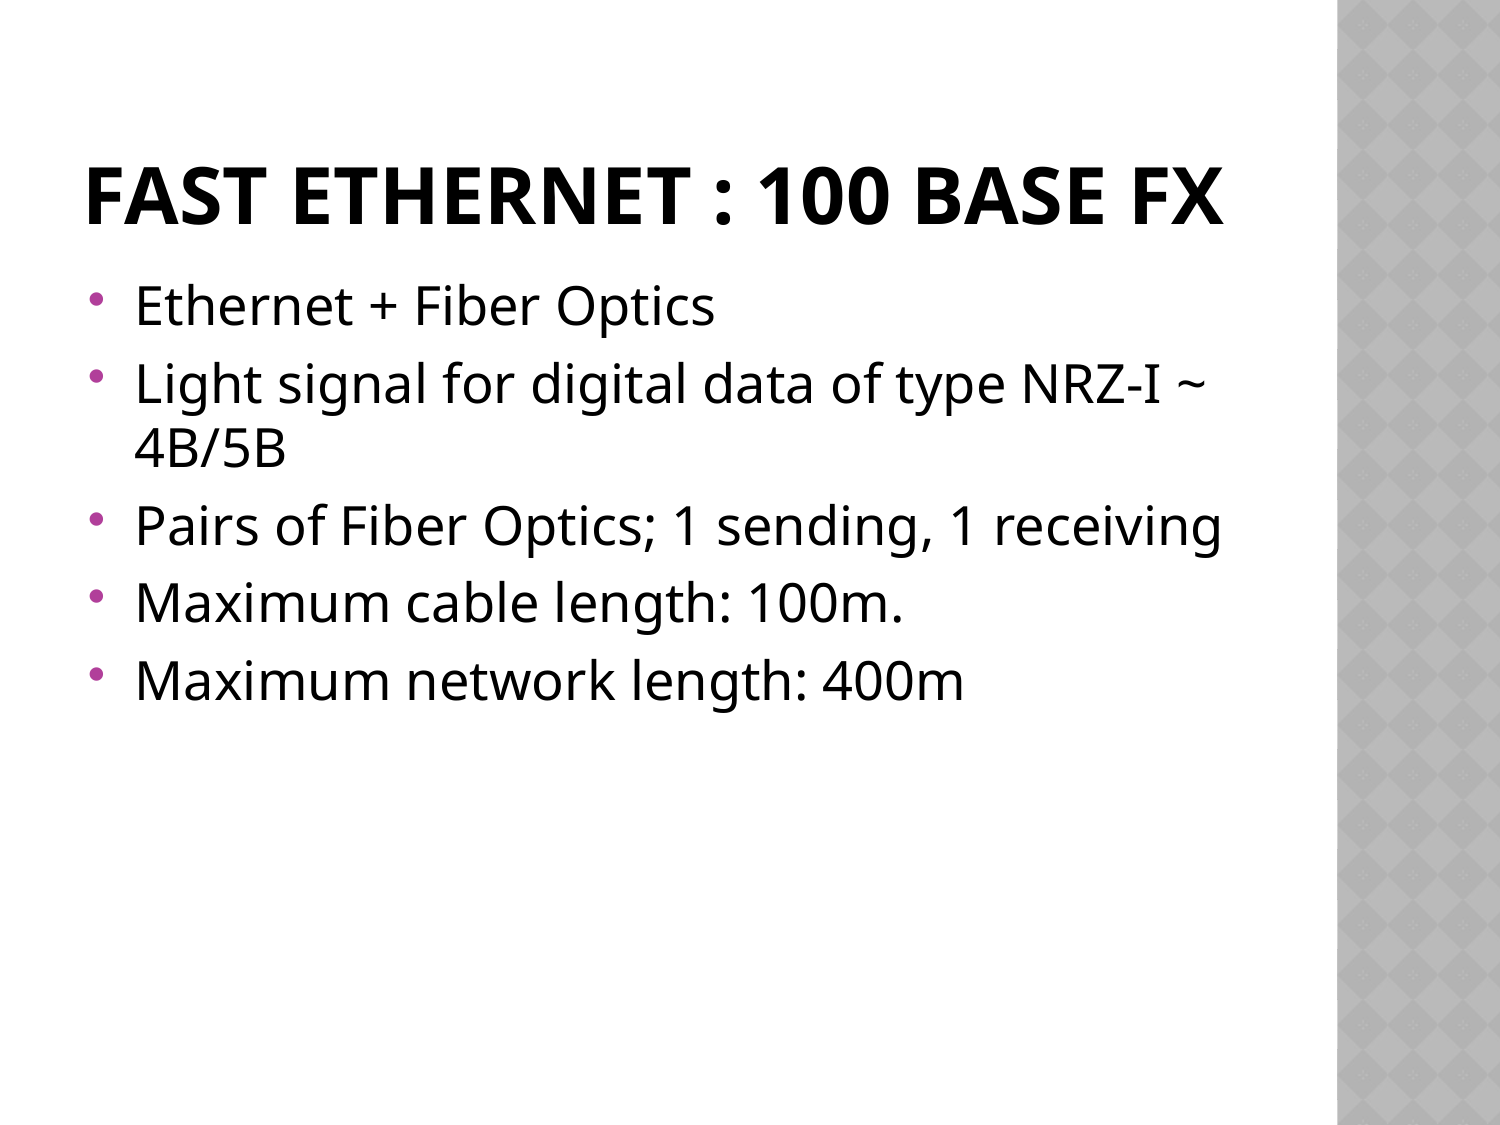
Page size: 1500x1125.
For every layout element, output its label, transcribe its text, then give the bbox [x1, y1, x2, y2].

list Ethernet + Fiber Optics Light signal for digital data of type NRZ-I ~ 4B/5B Pairs of Fiber Optics; 1 sending, 1 receiving Maximum cable length: 100m. Maximum network length: 400m [75, 264, 1263, 1059]
title Fast Ethernet : 100 Base FX [75, 52, 1263, 240]
